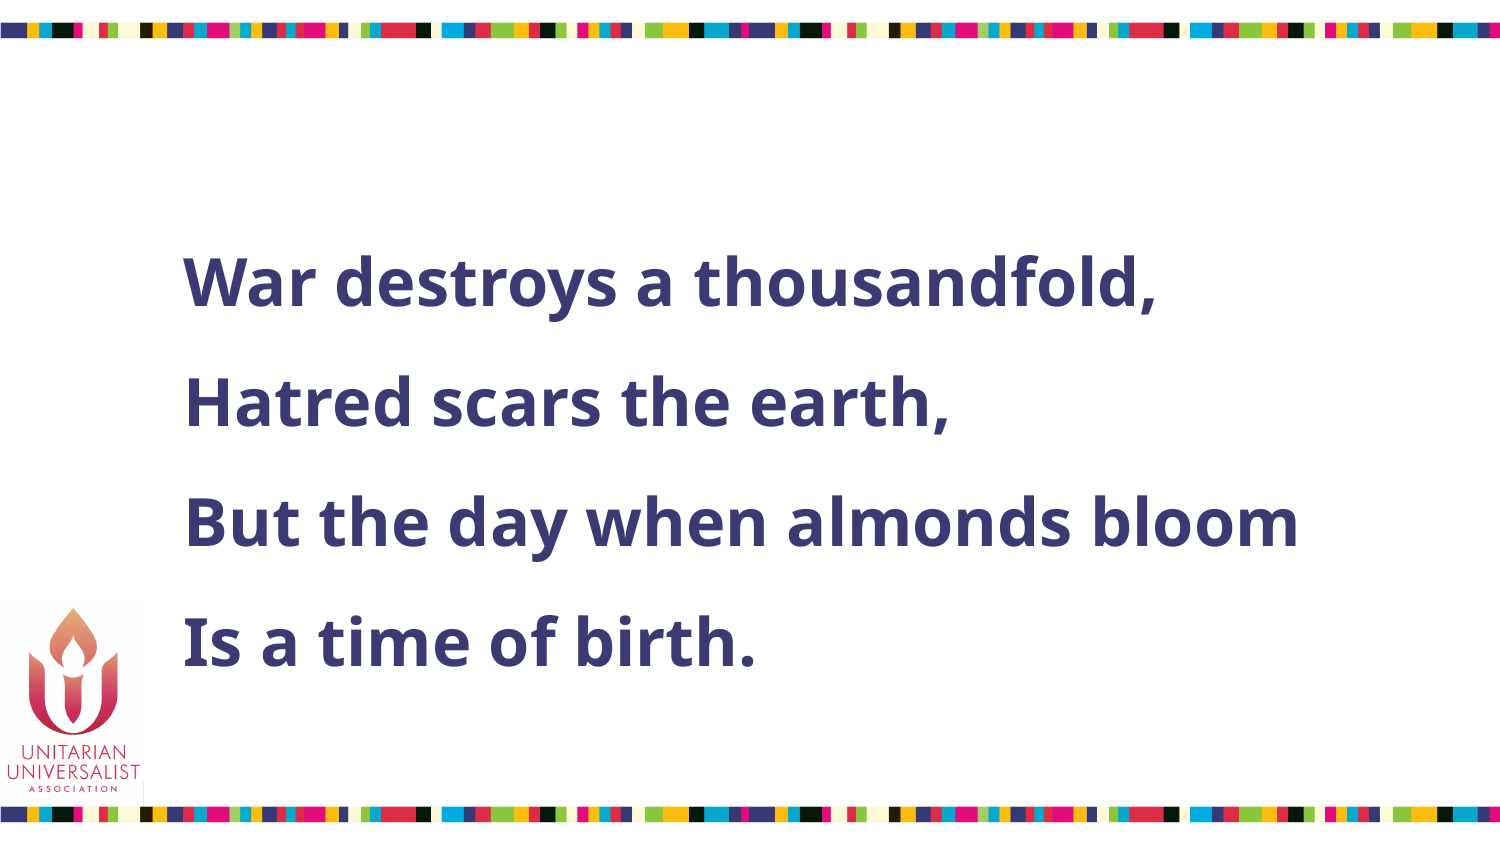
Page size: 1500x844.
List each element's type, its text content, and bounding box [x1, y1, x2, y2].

text_box War destroys a thousandfold, Hatred scars the earth, But the day when almonds bloom Is a time of birth. [168, 184, 1457, 695]
picture [0, 600, 1500, 824]
picture [0, 22, 1500, 40]
